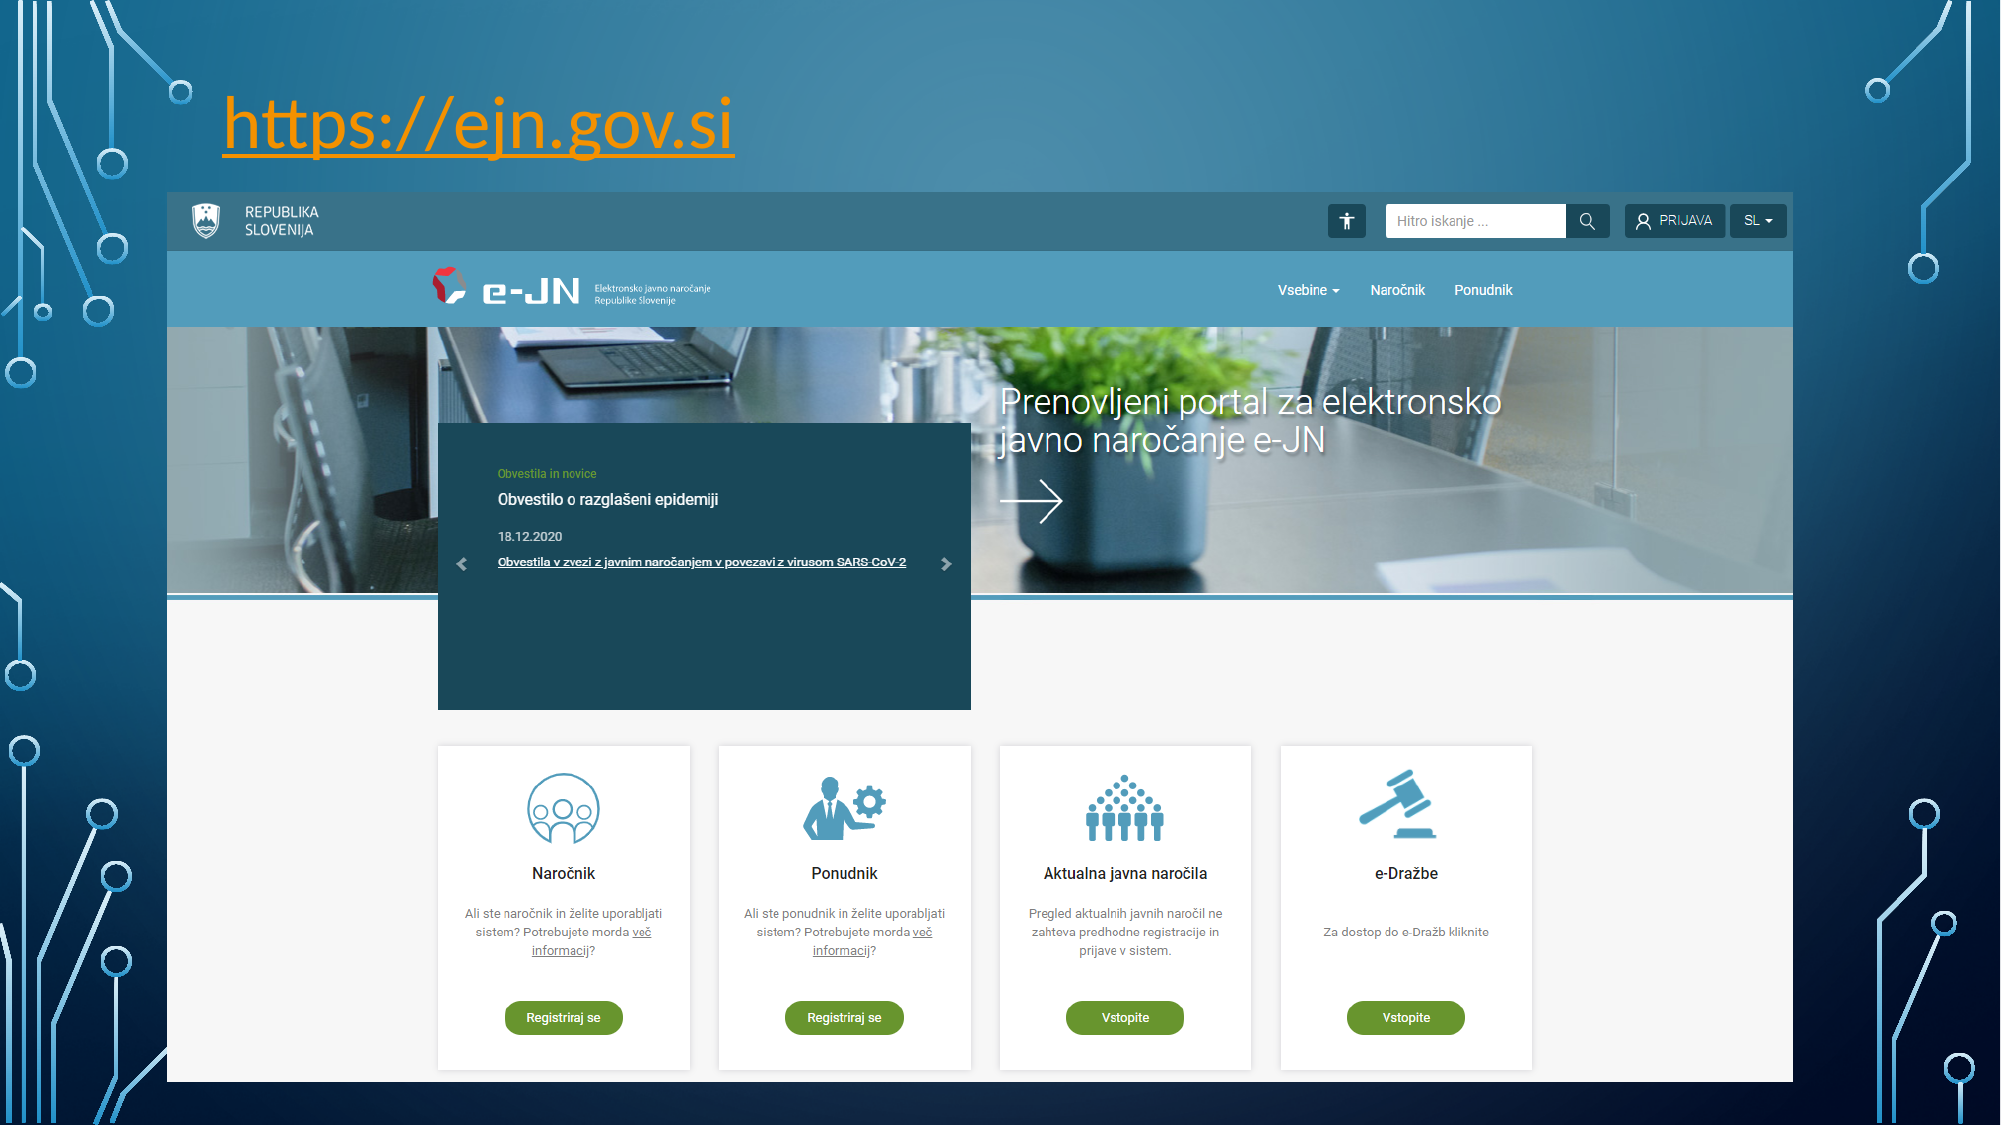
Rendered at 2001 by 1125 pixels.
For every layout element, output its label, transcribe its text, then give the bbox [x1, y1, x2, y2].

picture [167, 192, 1794, 1082]
title https://ejn.gov.si [207, 3, 1833, 246]
